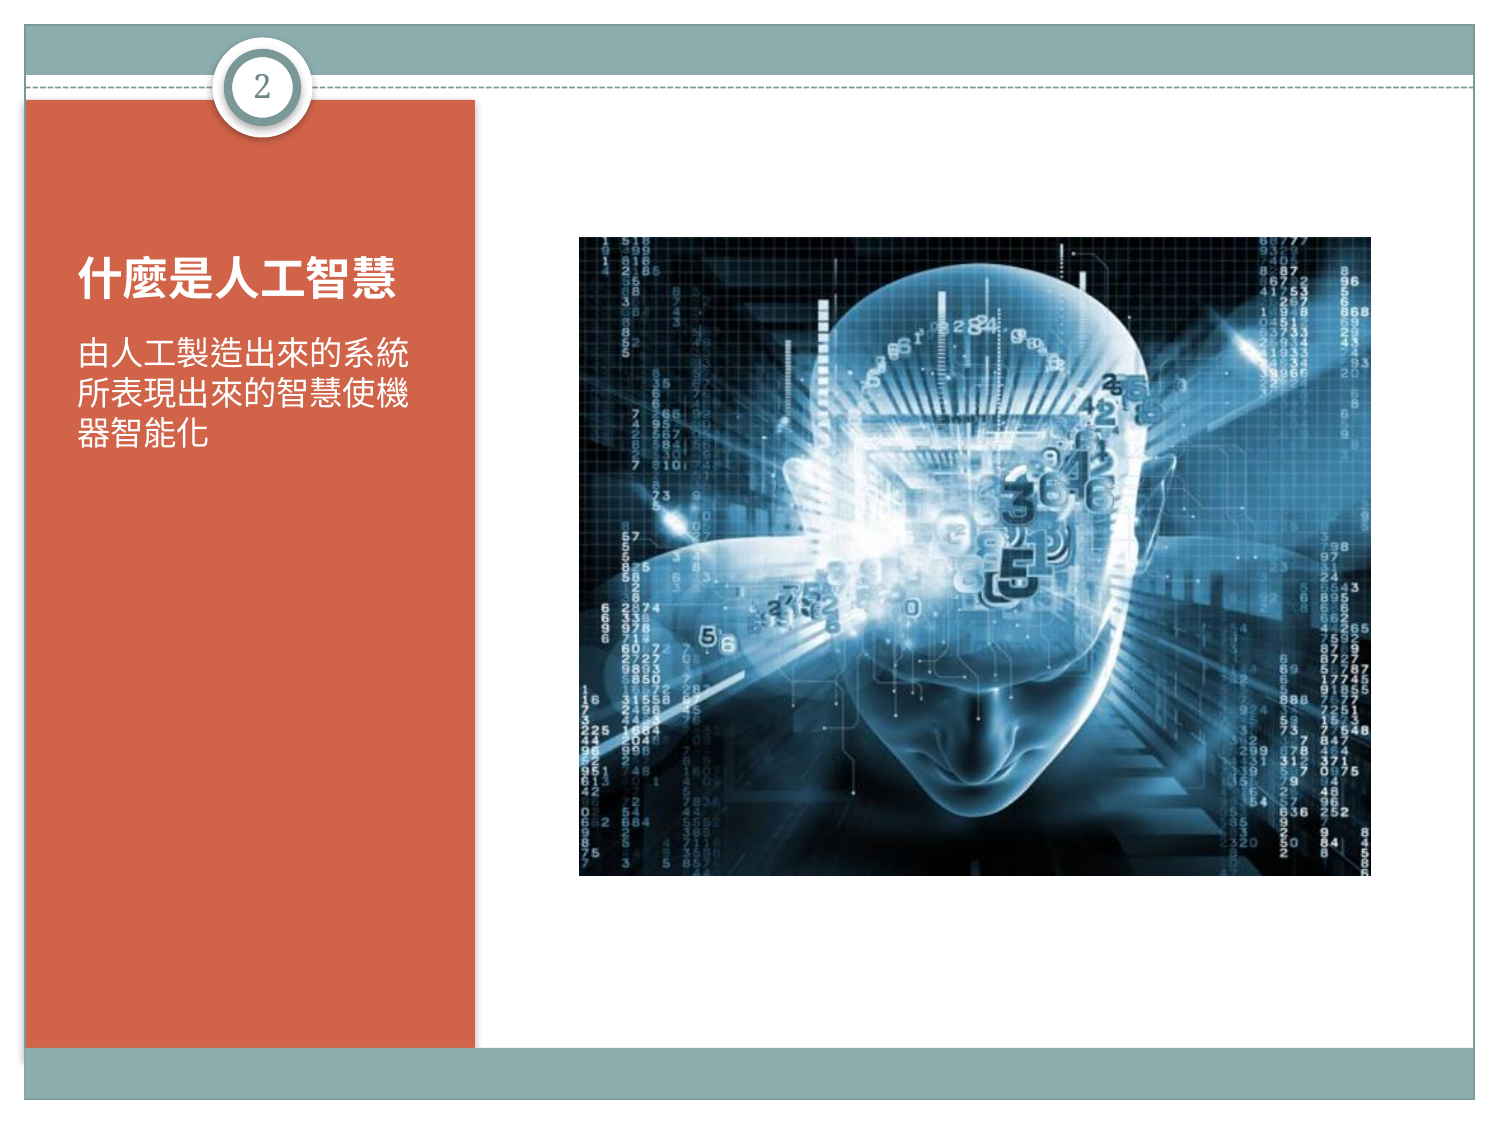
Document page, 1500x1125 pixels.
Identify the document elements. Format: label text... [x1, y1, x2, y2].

list 由人工製造出來的系統所表現出來的智慧使機器智能化 [62, 324, 450, 1005]
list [578, 236, 1372, 876]
title 什麼是人工智慧 [62, 149, 450, 313]
slide_number 2 [225, 51, 300, 124]
